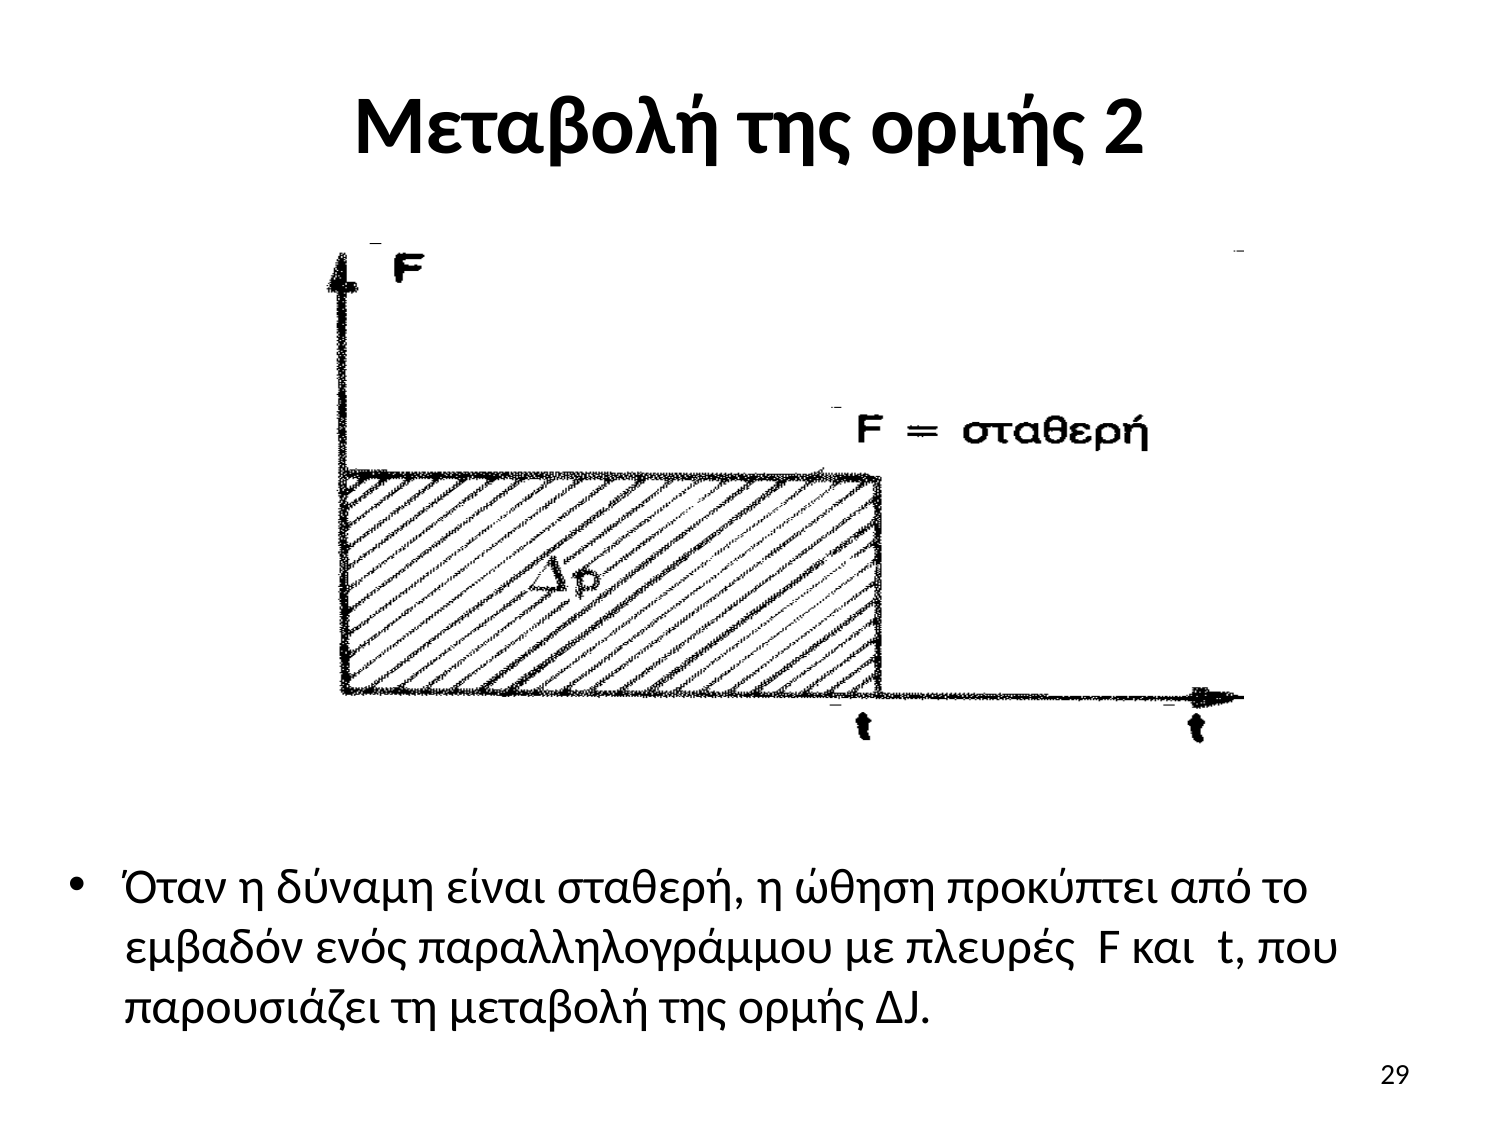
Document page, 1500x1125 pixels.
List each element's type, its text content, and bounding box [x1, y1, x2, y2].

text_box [324, 243, 1253, 759]
list Όταν η δύναμη είναι σταθερή, η ώθηση προκύπτει από το εμβαδόν ενός παραλληλογράμμου με πλευρές F και t, που παρουσιάζει τη μεταβολή της ορμής ΔJ. [53, 846, 1459, 1083]
slide_number 29 [1074, 1042, 1425, 1103]
title Μεταβολή της ορμής 2 [75, 45, 1425, 197]
